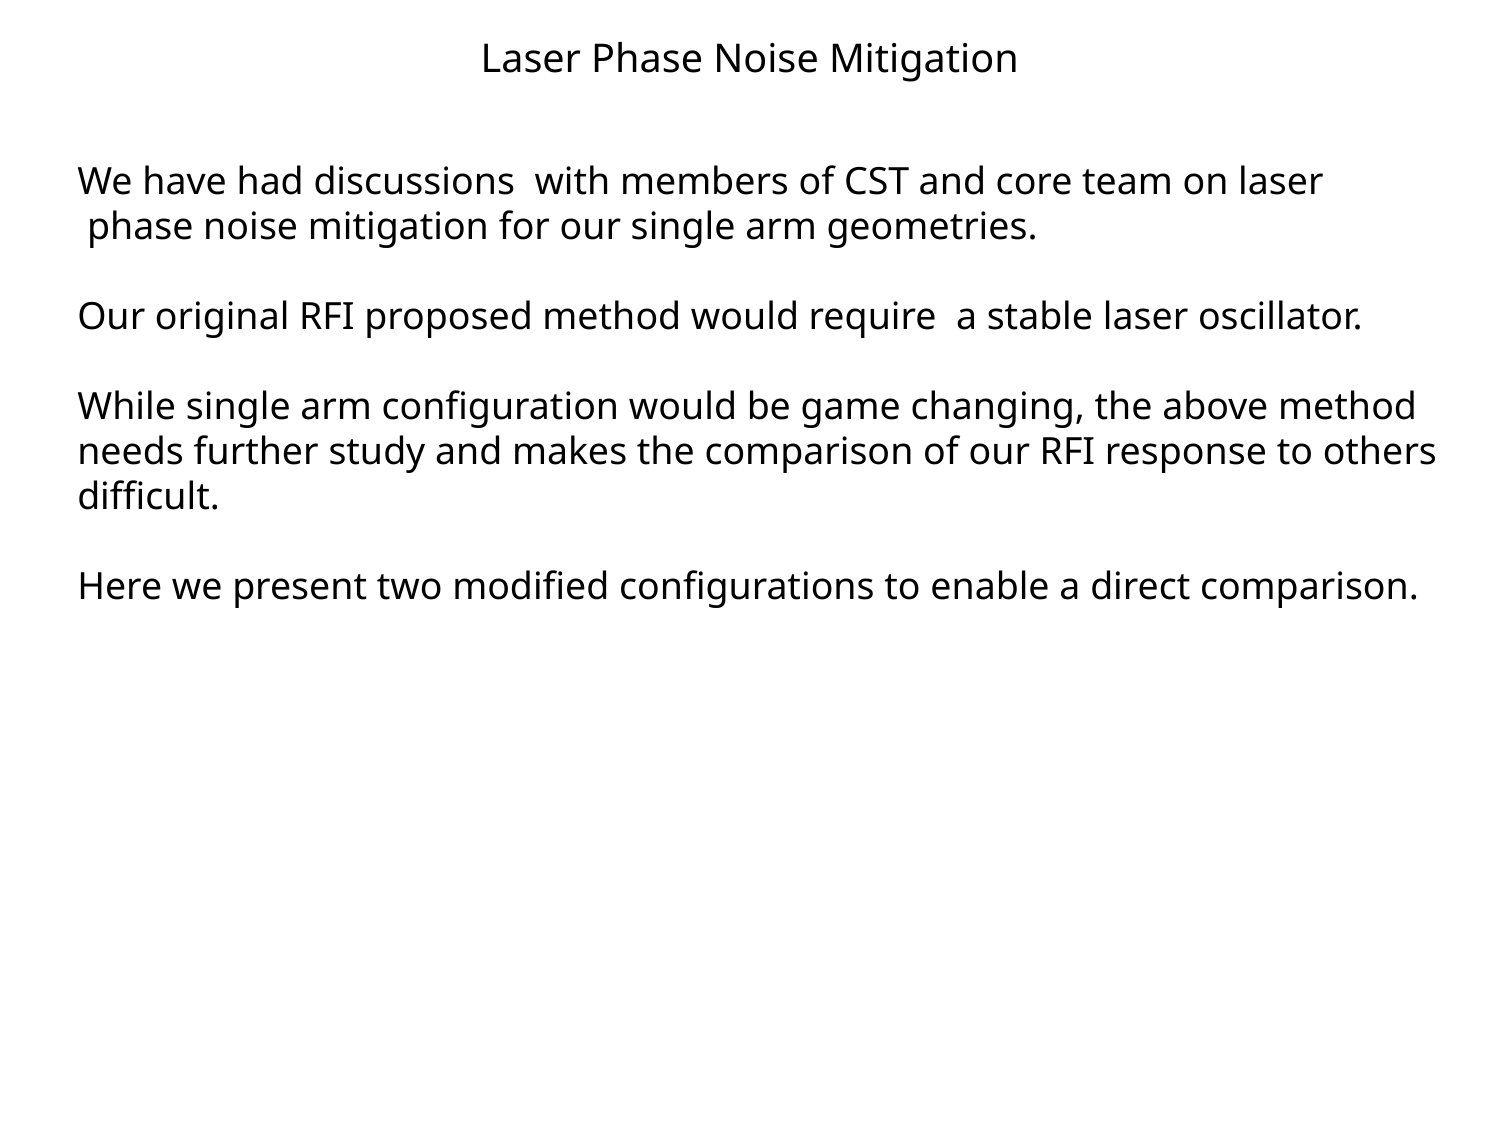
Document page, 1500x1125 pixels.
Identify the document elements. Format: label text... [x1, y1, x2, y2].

title Laser Phase Noise Mitigation [75, 24, 1425, 88]
text_box We have had discussions with members of CST and core team on laser phase noise mitigation for our single arm geometries. Our original RFI proposed method would require a stable laser oscillator. While single arm configuration would be game changing, the above method needs further study and makes the comparison of our RFI response to others difficult. Here we present two modified configurations to enable a direct comparison. [62, 149, 1463, 660]
